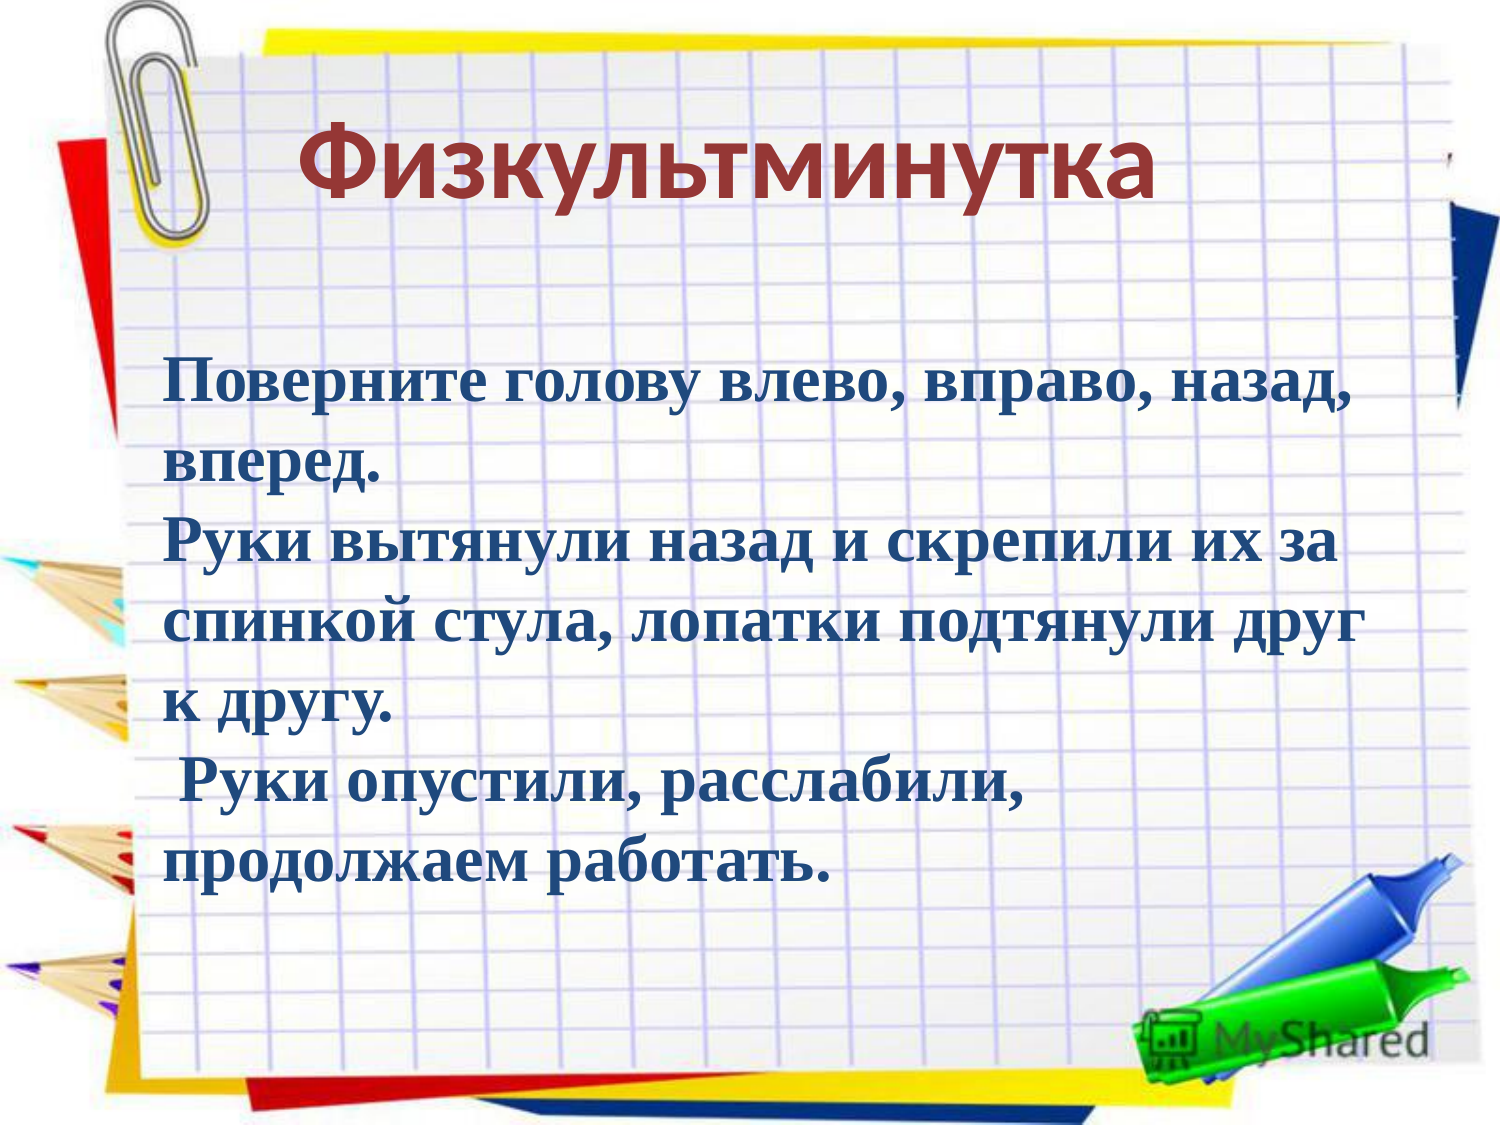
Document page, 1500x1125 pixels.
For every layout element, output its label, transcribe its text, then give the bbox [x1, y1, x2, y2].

text_box Физкультминутка [281, 78, 1175, 229]
text_box Поверните голову влево, вправо, назад, вперед. Руки вытянули назад и скрепили их за спинкой стула, лопатки подтянули друг к другу. Руки опустили, расслабили, продолжаем работать. [147, 327, 1424, 1063]
picture [0, 0, 1500, 1125]
